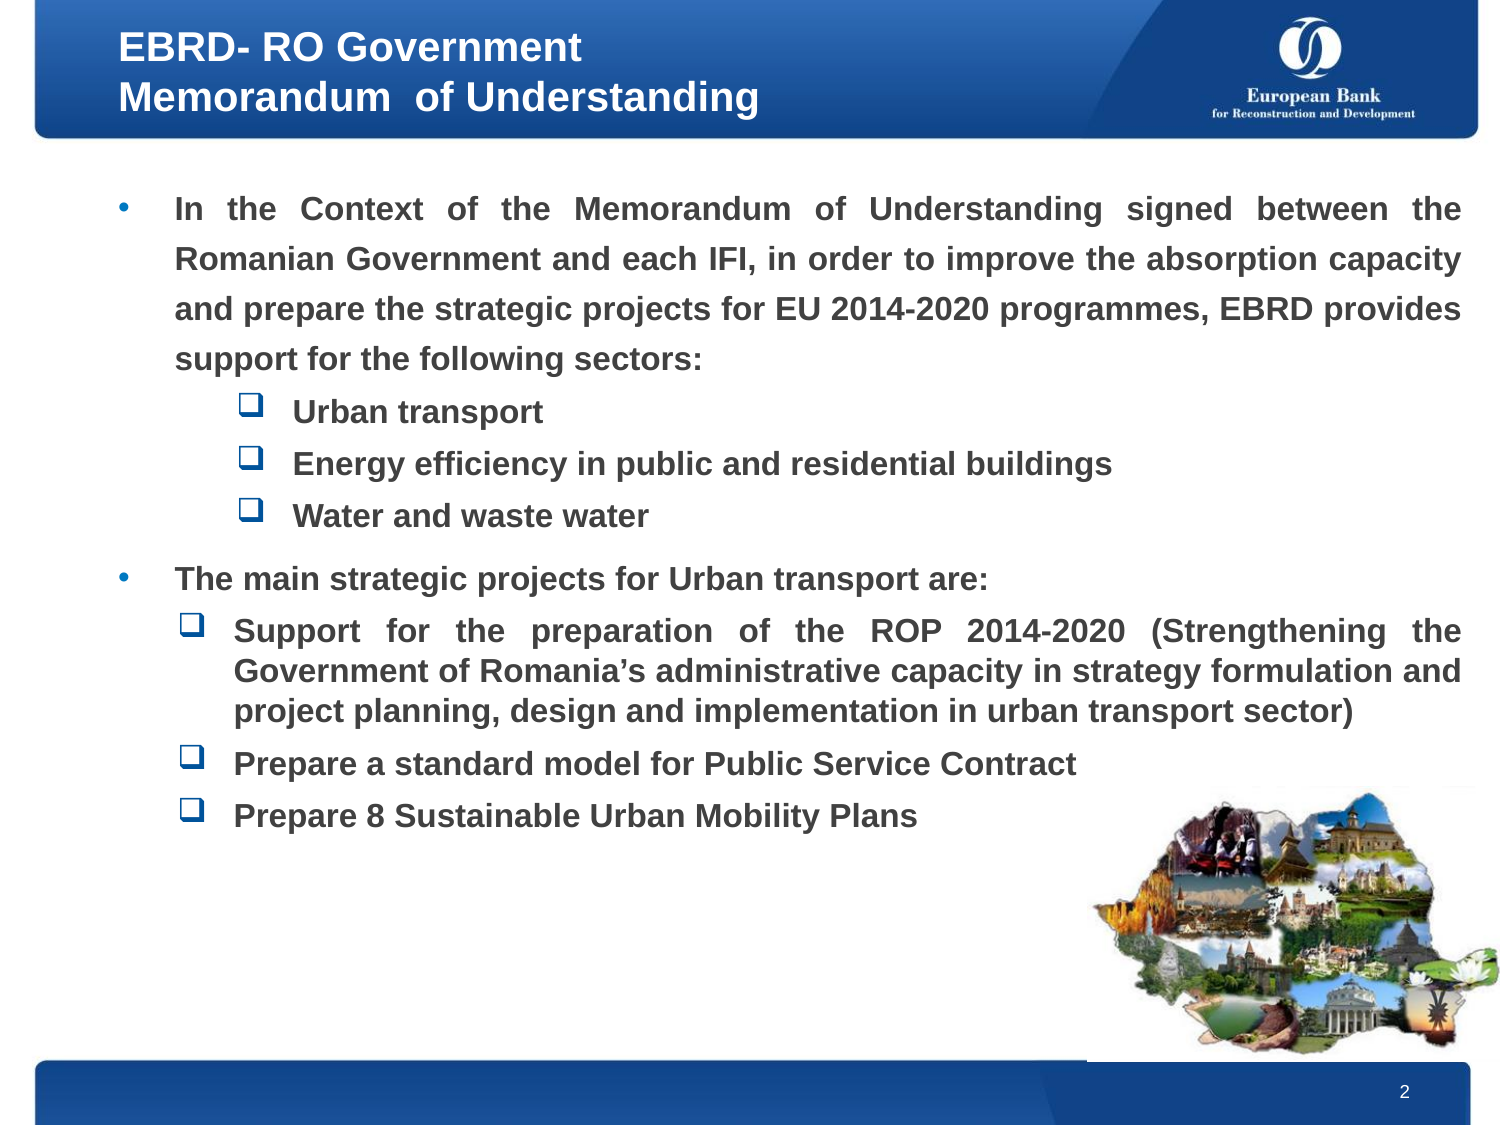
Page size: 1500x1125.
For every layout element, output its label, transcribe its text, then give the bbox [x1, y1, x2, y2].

picture [0, 0, 1500, 1125]
list In the Context of the Memorandum of Understanding signed between the Romanian Government and each IFI, in order to improve the absorption capacity and prepare the strategic projects for EU 2014-2020 programmes, EBRD provides support for the following sectors: Urban transport Energy efficiency in public and residential buildings Water and waste water The main strategic projects for Urban transport are: Support for the preparation of the ROP 2014-2020 (Strengthening the Government of Romania’s administrative capacity in strategy formulation and project planning, design and implementation in urban transport sector) Prepare a standard model for Public Service Contract Prepare 8 Sustainable Urban Mobility Plans [118, 177, 1464, 1062]
title EBRD- RO Government Memorandum of Understanding [118, 0, 1158, 140]
slide_number 2 [1074, 1061, 1425, 1122]
